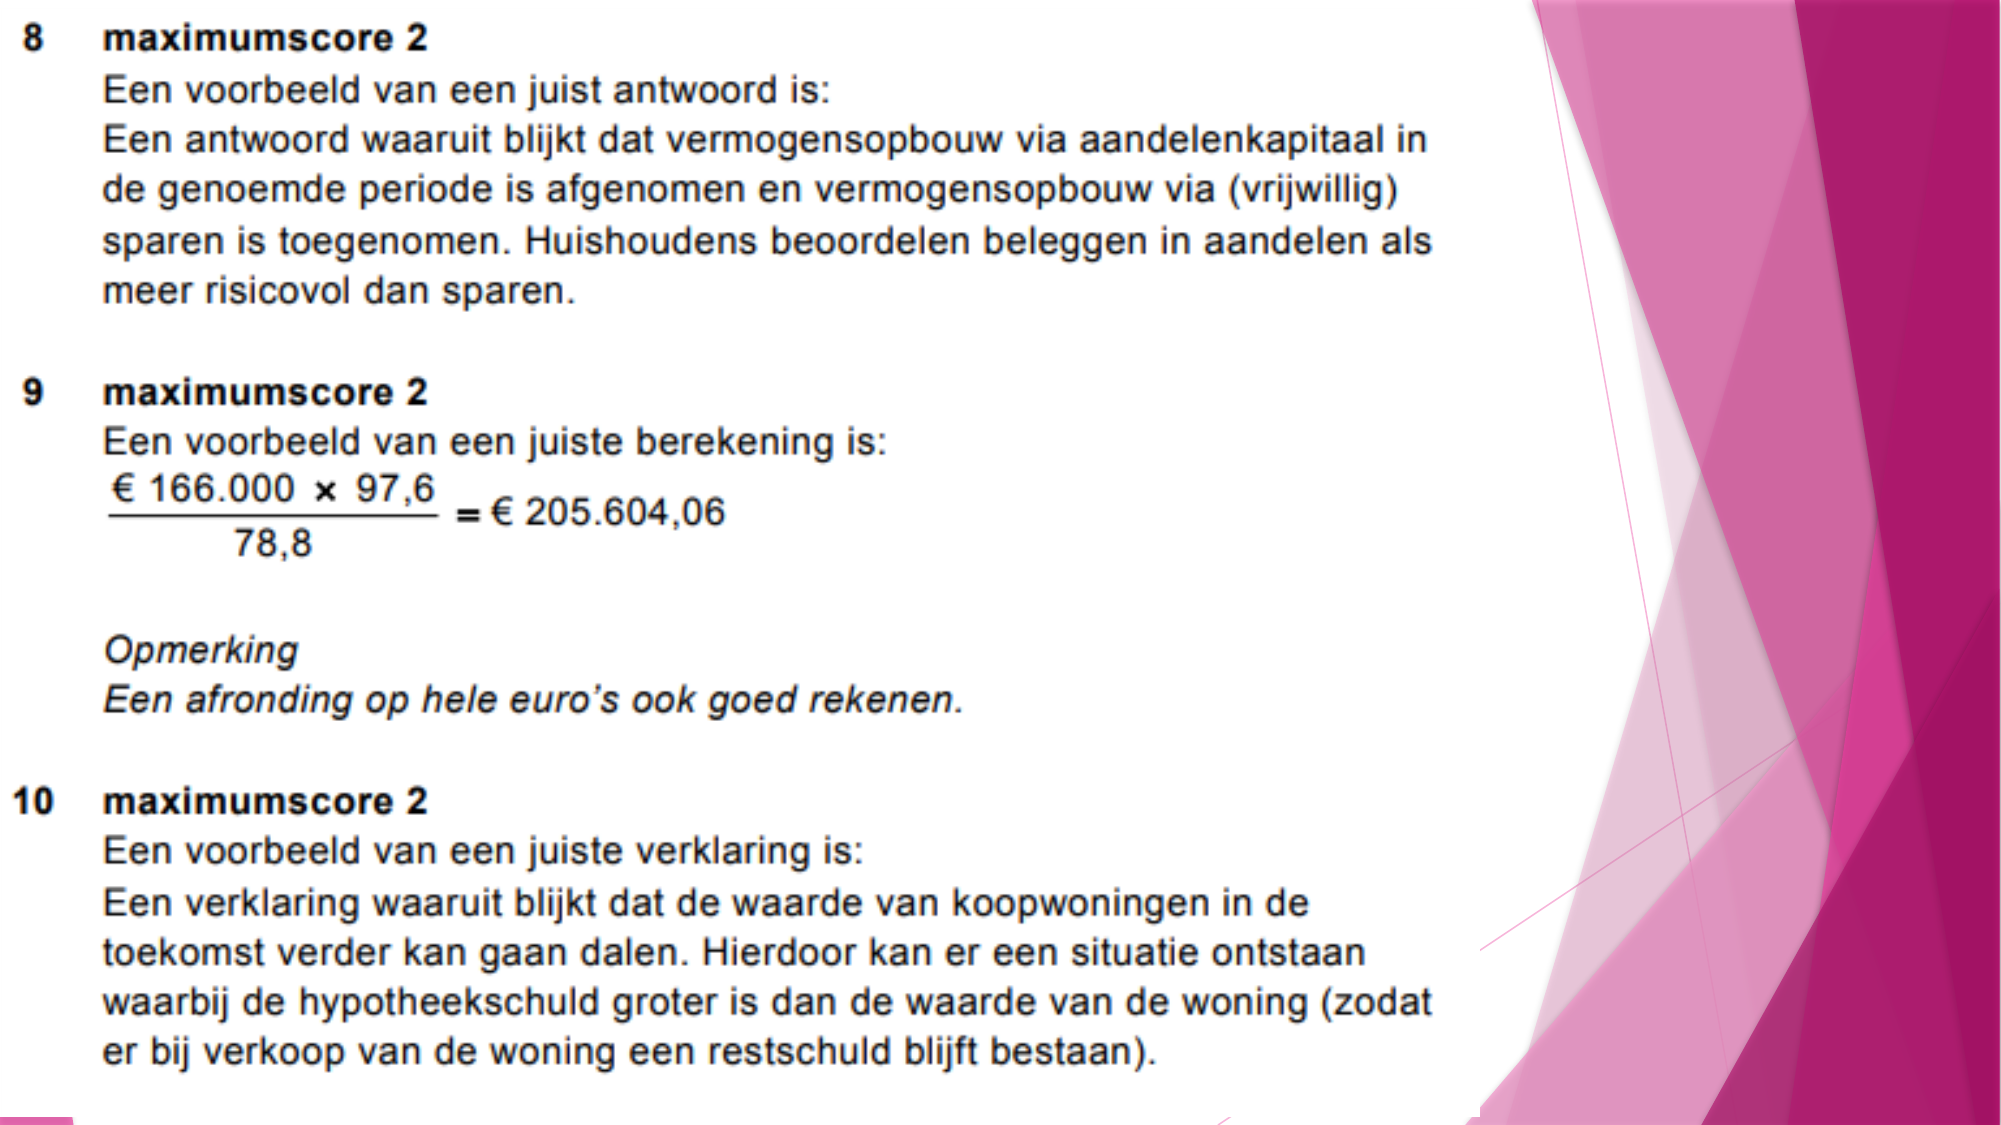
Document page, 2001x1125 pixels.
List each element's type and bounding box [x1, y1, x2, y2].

picture [0, 6, 1480, 1117]
